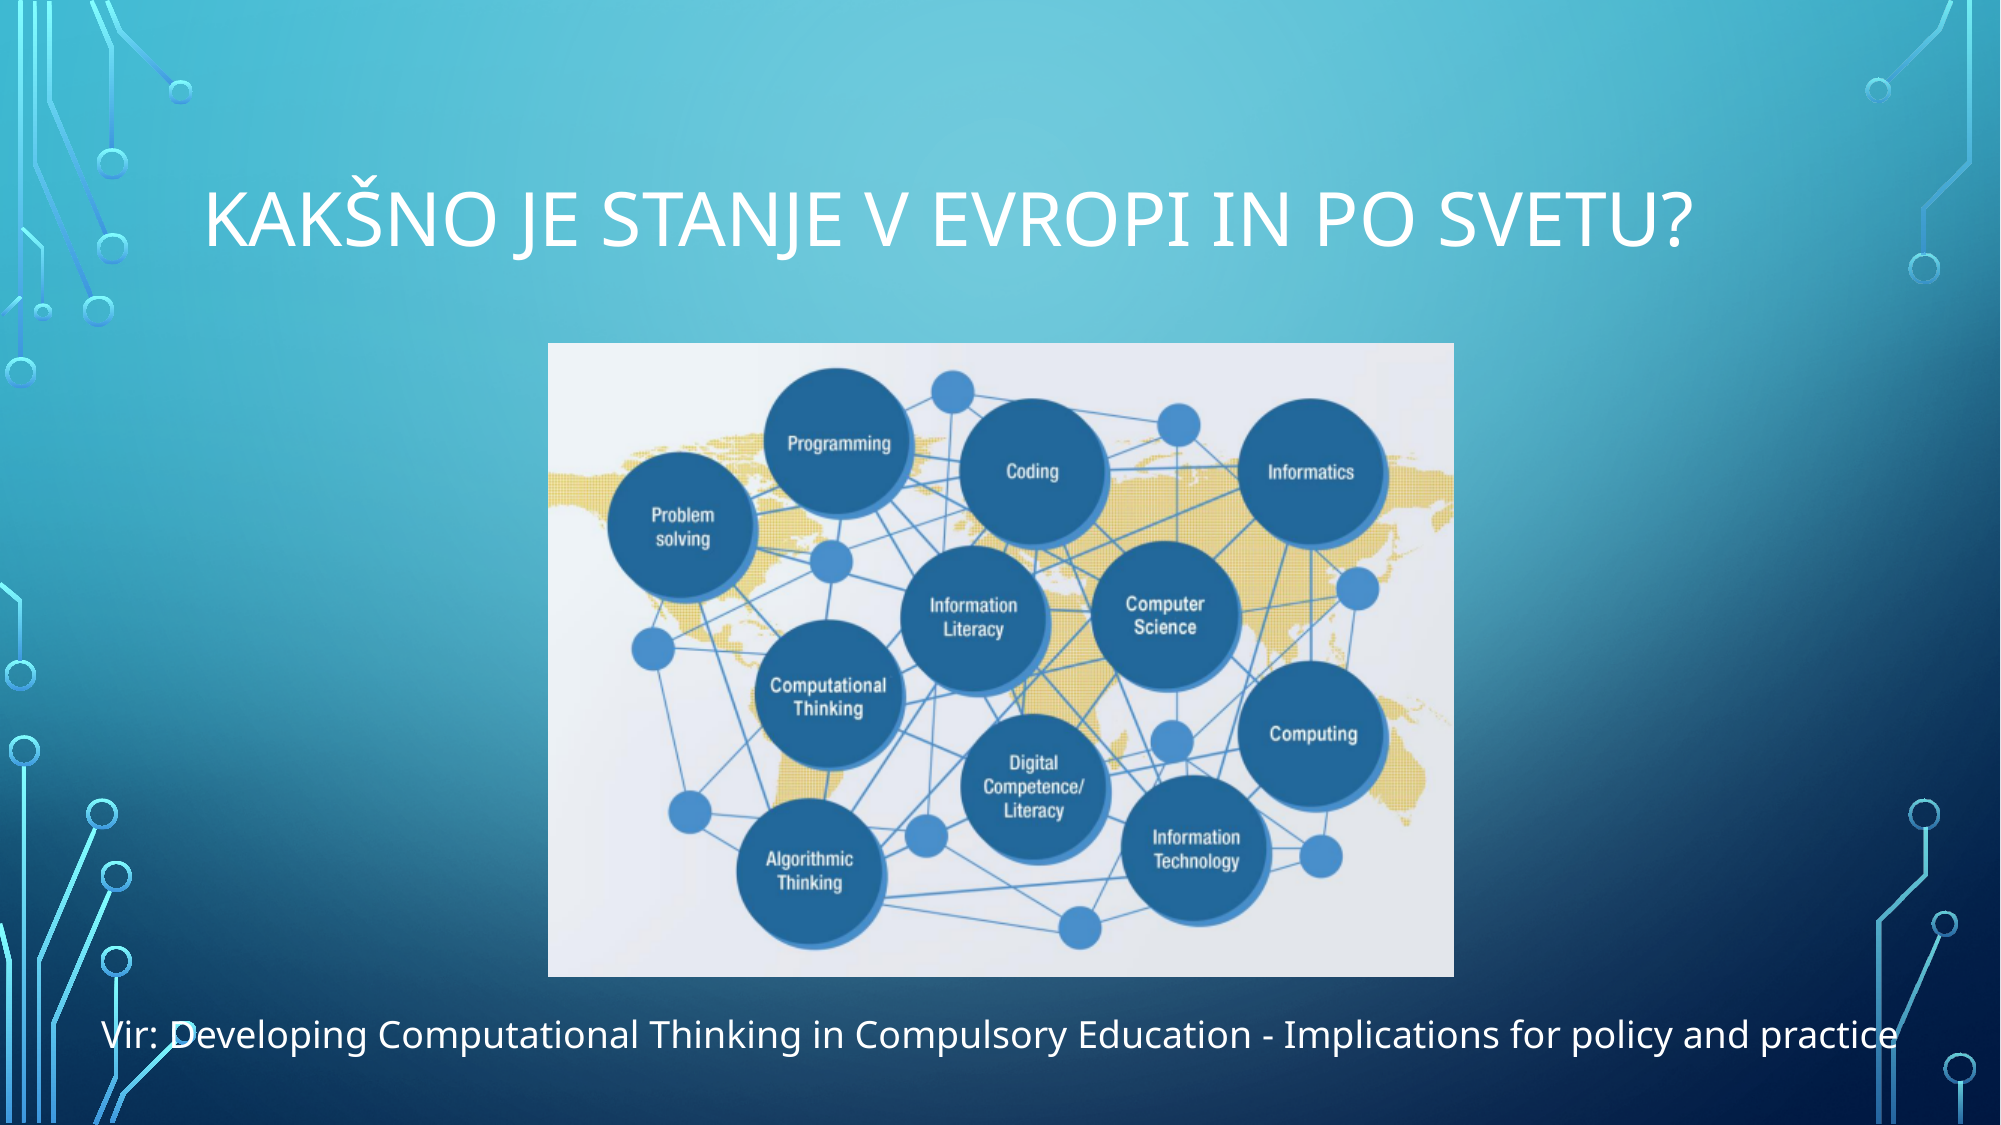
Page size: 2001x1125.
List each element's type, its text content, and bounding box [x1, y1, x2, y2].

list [547, 343, 1454, 977]
text_box Vir: Developing Computational Thinking in Compulsory Education - Implications for policy and practice [86, 1003, 1916, 1064]
title KAKšno je stanje v Evropi in po svetu? [187, 101, 1813, 344]
